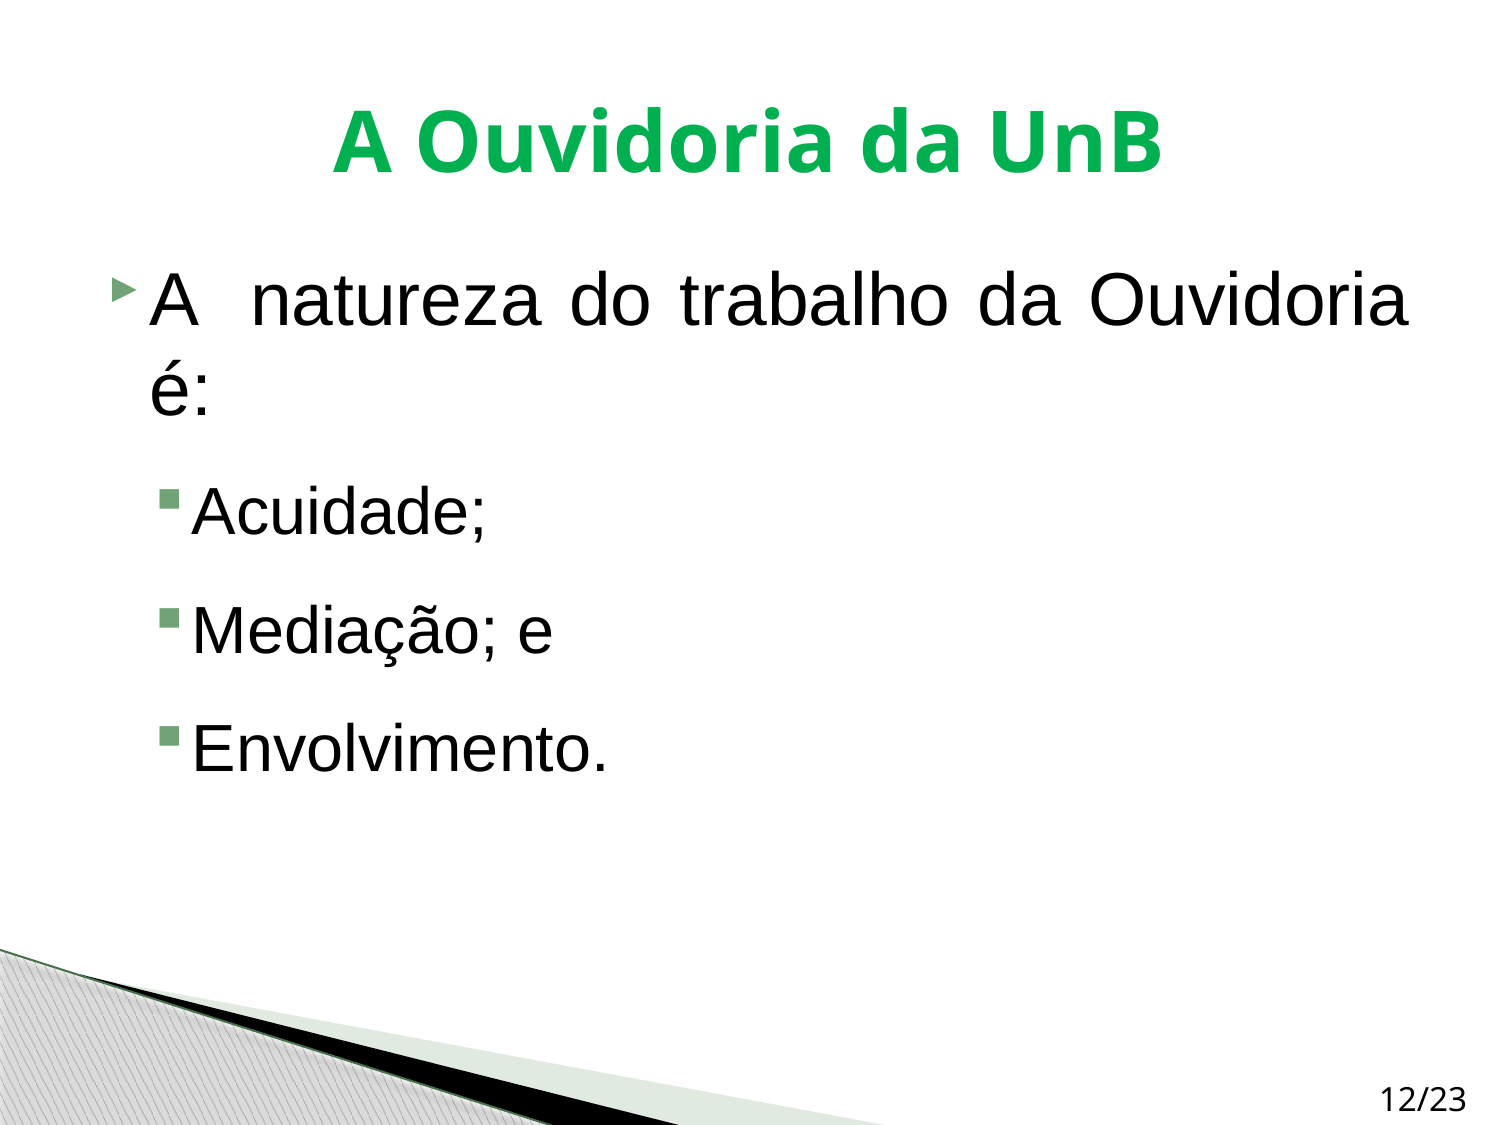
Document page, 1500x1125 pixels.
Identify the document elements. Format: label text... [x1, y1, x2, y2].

text_box 12/23 [1364, 1070, 1500, 1125]
title A Ouvidoria da UnB [75, 45, 1425, 233]
list A natureza do trabalho da Ouvidoria é: Acuidade; Mediação; e Envolvimento. [75, 243, 1425, 986]
